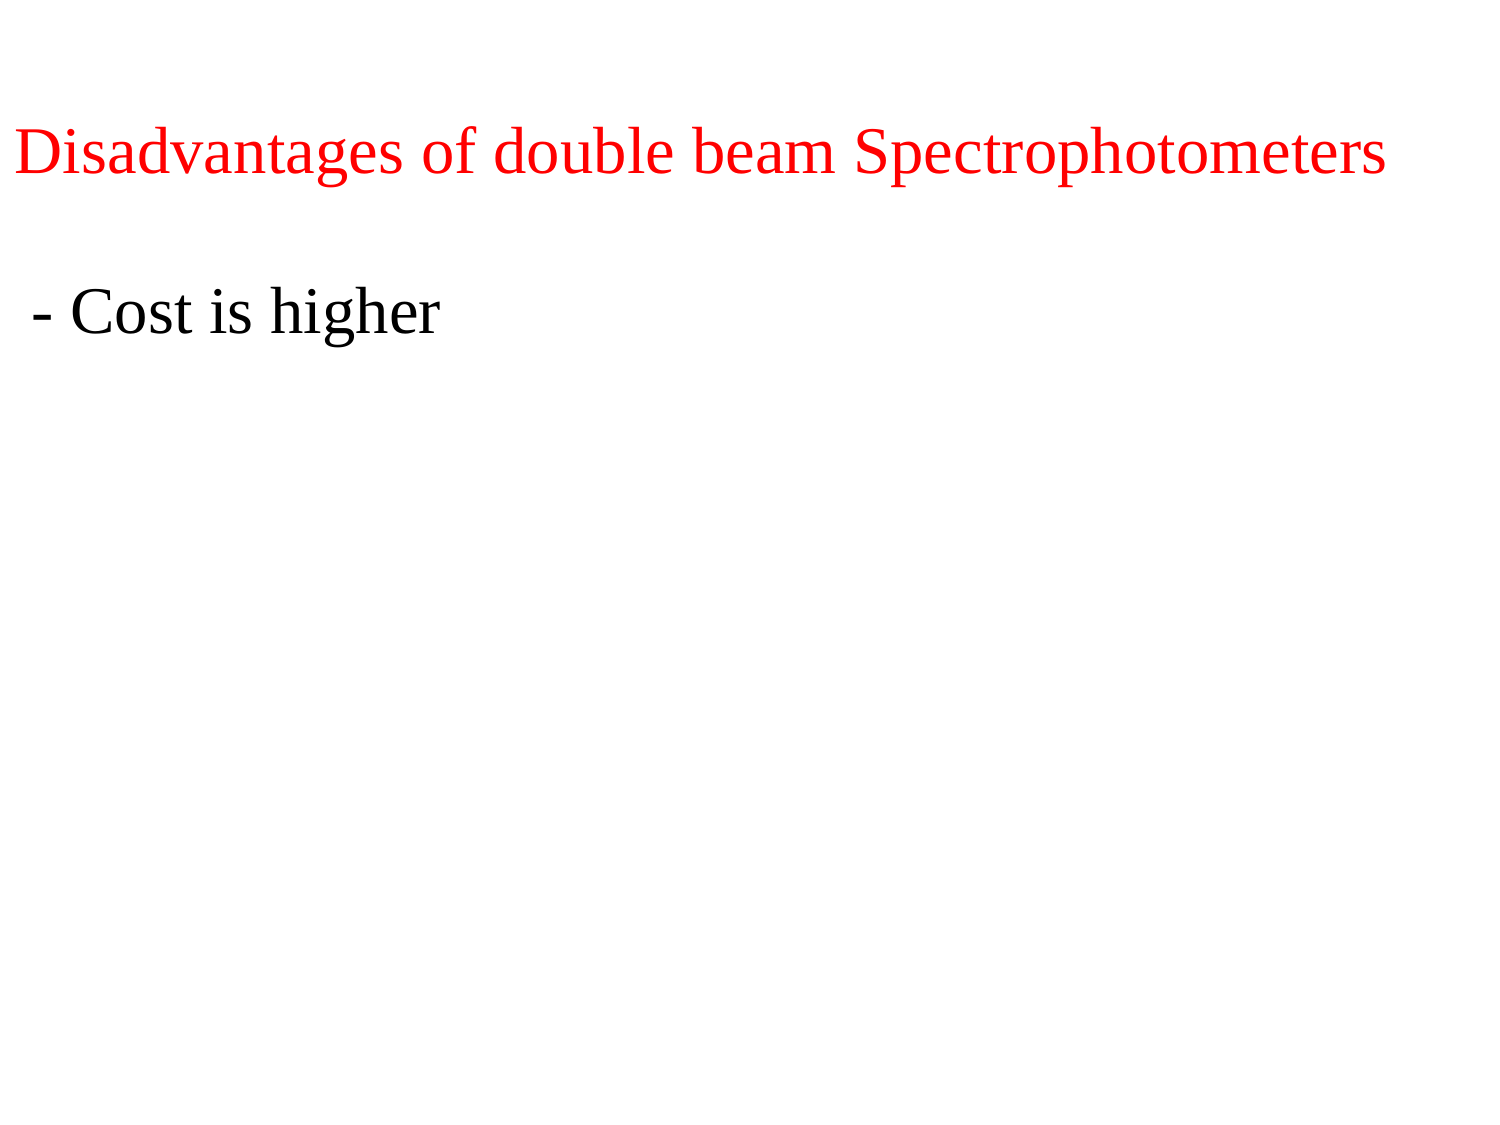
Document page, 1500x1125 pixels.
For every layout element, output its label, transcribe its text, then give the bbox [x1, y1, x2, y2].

text_box Disadvantages of double beam Spectrophotometers - Cost is higher [0, 99, 1500, 355]
